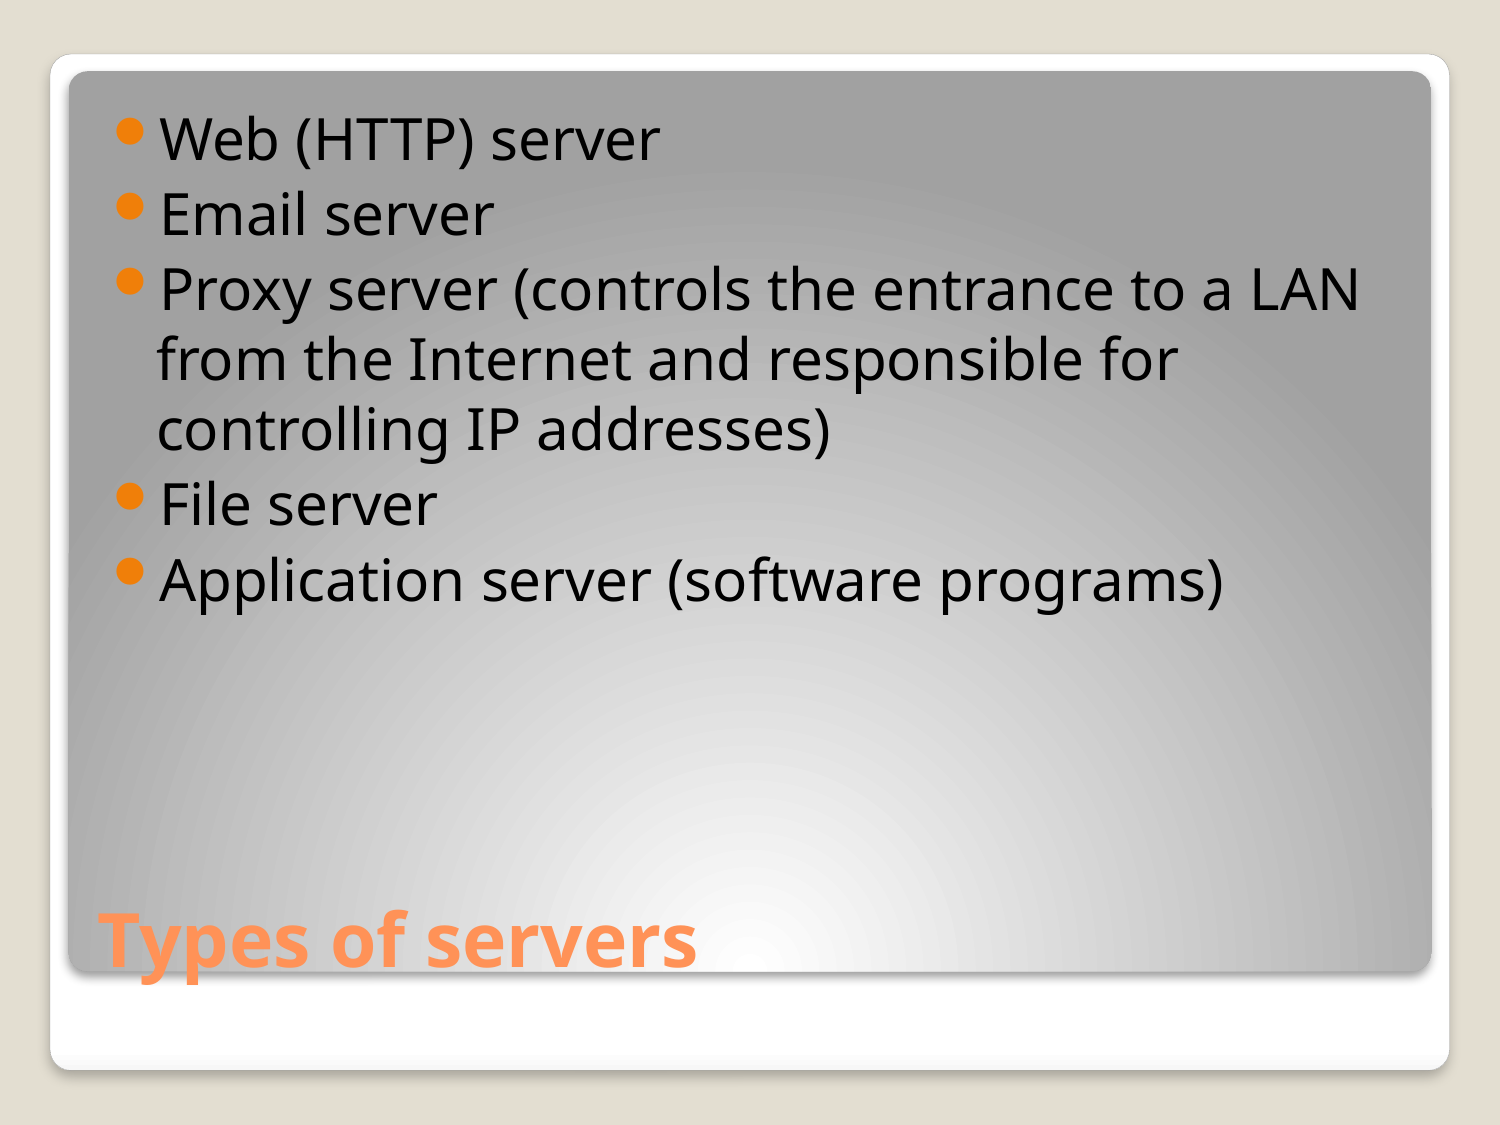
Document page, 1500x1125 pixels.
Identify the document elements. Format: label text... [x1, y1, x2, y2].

list Web (HTTP) server Email server Proxy server (controls the entrance to a LAN from the Internet and responsible for controlling IP addresses) File server Application server (software programs) [82, 86, 1425, 774]
title Types of servers [82, 817, 1425, 990]
